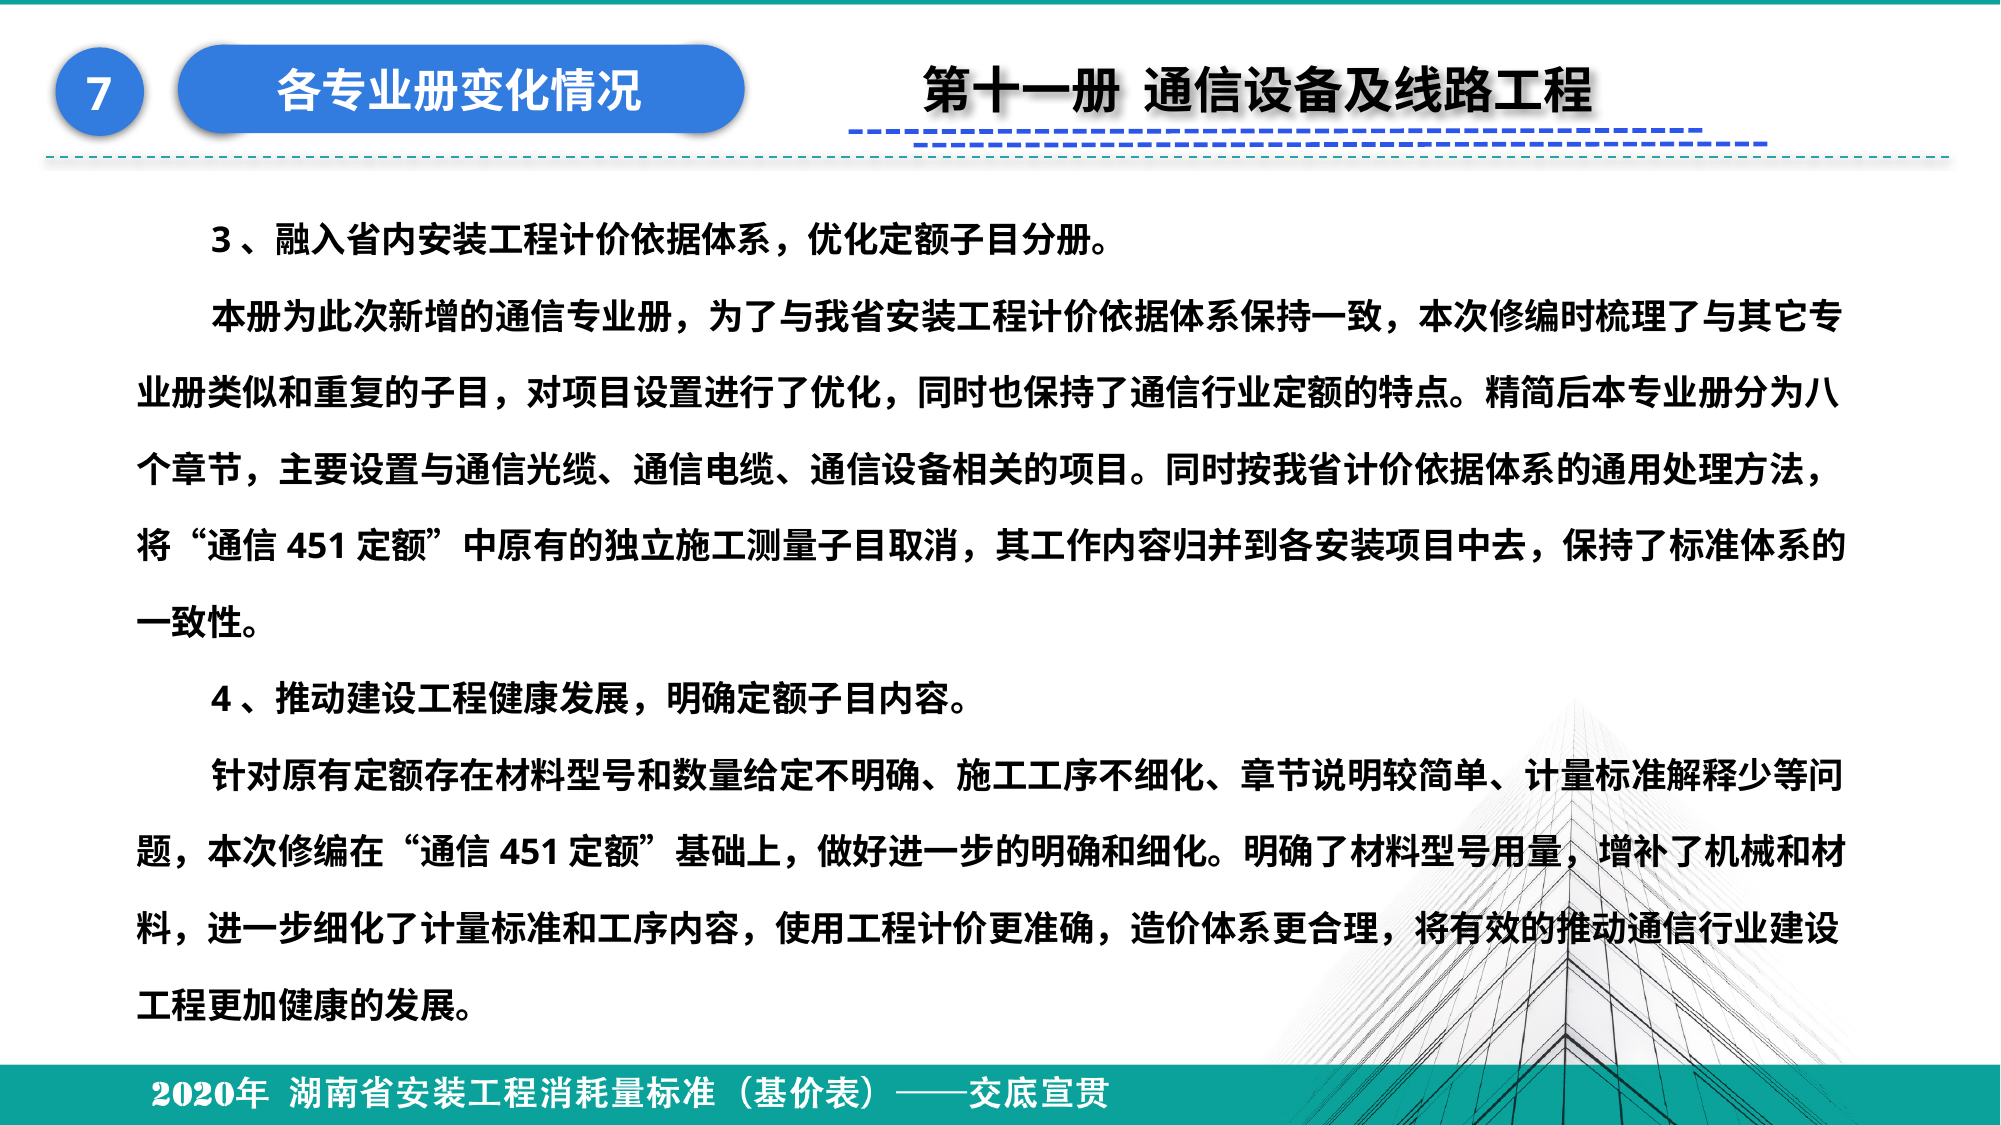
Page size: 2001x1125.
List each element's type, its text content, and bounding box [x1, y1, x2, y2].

text_box 3、融入省内安装工程计价依据体系，优化定额子目分册。 本册为此次新增的通信专业册，为了与我省安装工程计价依据体系保持一致，本次修编时梳理了与其它专业册类似和重复的子目，对项目设置进行了优化，同时也保持了通信行业定额的特点。精简后本专业册分为八个章节，主要设置与通信光缆、通信电缆、通信设备相关的项目。同时按我省计价依据体系的通用处理方法，将“通信451定额”中原有的独立施工测量子目取消，其工作内容归并到各安装项目中去，保持了标准体系的一致性。 4、推动建设工程健康发展，明确定额子目内容。 针对原有定额存在材料型号和数量给定不明确、施工工序不细化、章节说明较简单、计量标准解释少等问题，本次修编在“通信451定额”基础上，做好进一步的明确和细化。明确了材料型号用量，增补了机械和材料，进一步细化了计量标准和工序内容，使用工程计价更准确，造价体系更合理，将有效的推动通信行业建设工程更加健康的发展。 [121, 175, 1864, 1033]
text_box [45, 44, 1955, 158]
slide_number [1918, 0, 2000, 52]
picture [0, 0, 2001, 1125]
